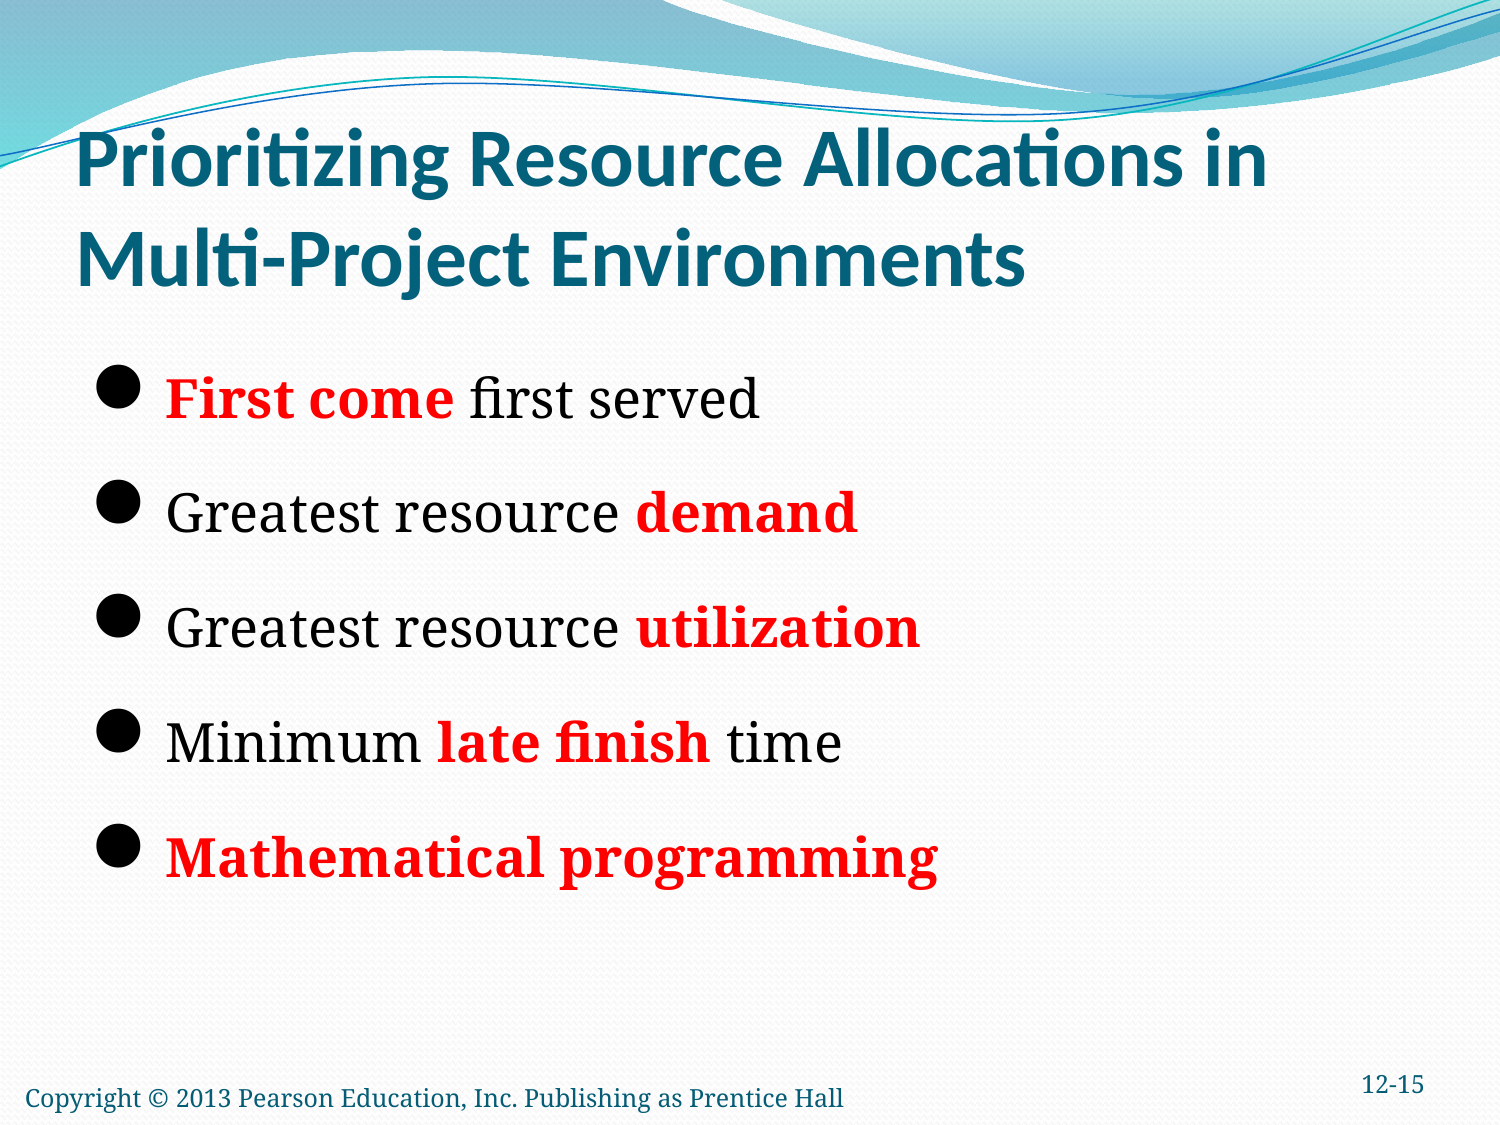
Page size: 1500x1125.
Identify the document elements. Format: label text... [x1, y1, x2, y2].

title Prioritizing Resource Allocations in Multi-Project Environments [74, 115, 1426, 304]
list First come first served Greatest resource demand Greatest resource utilization Minimum late finish time Mathematical programming [74, 317, 1426, 1038]
slide_number 12-15 [1299, 1042, 1425, 1103]
